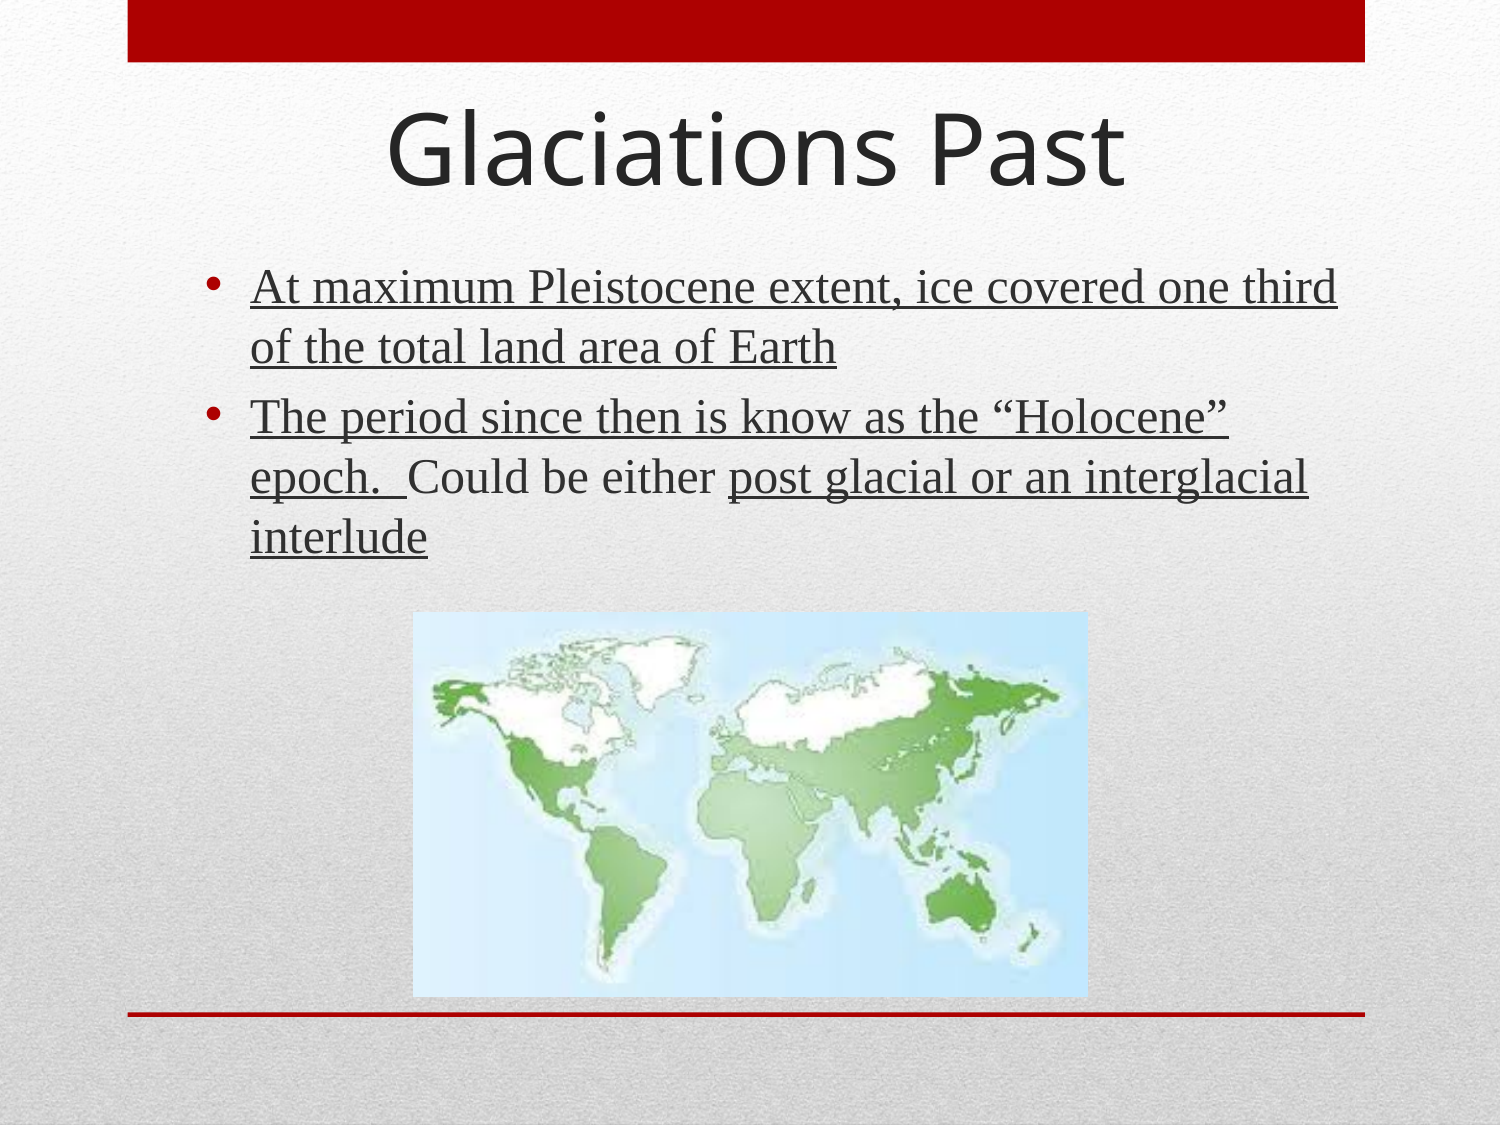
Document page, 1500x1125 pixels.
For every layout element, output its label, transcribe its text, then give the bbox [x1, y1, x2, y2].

picture [412, 611, 1089, 998]
title Glaciations Past [187, 24, 1325, 201]
list At maximum Pleistocene extent, ice covered one third of the total land area of Earth The period since then is know as the “Holocene” epoch. Could be either post glacial or an interglacial interlude [137, 201, 1363, 615]
